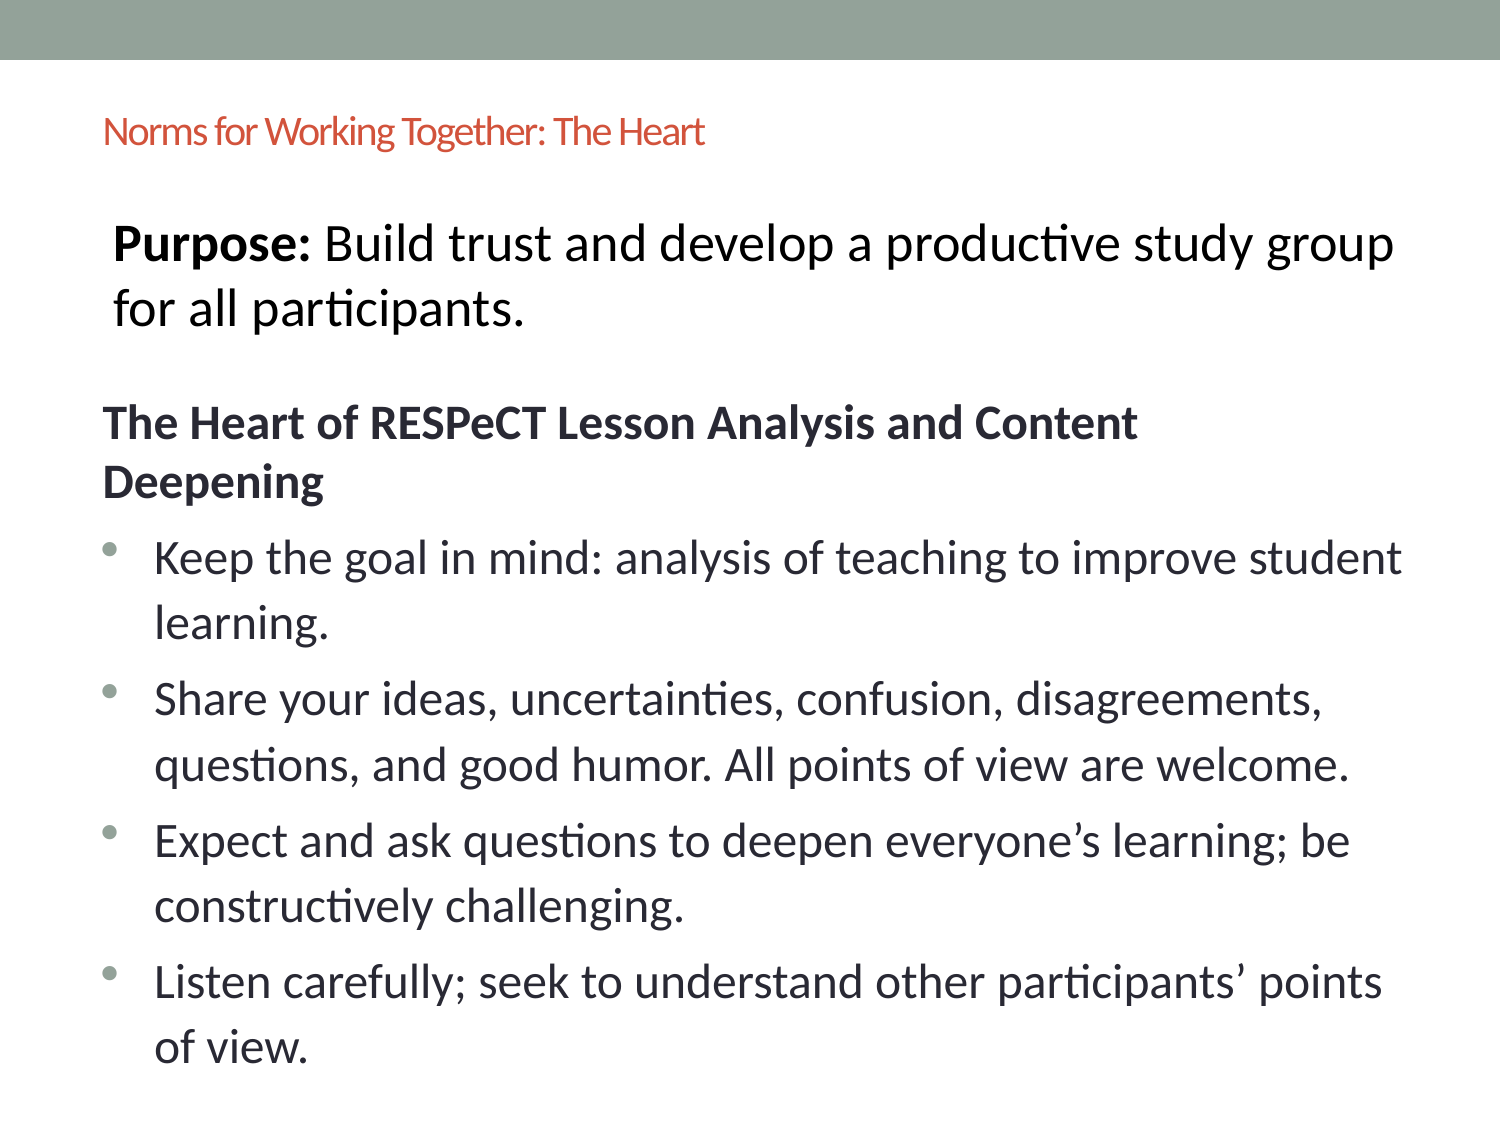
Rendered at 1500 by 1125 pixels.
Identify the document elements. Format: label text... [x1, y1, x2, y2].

text_box Purpose: Build trust and develop a productive study group for all participants. [98, 199, 1450, 345]
title Norms for Working Together: The Heart [87, 50, 1435, 213]
list The Heart of RESPeCT Lesson Analysis and Content Deepening Keep the goal in mind: analysis of teaching to improve student learning. Share your ideas, uncertainties, confusion, disagreements, questions, and good humor. All points of view are welcome. Expect and ask questions to deepen everyone’s learning; be constructively challenging. Listen carefully; seek to understand other participants’ points of view. [87, 382, 1438, 1088]
